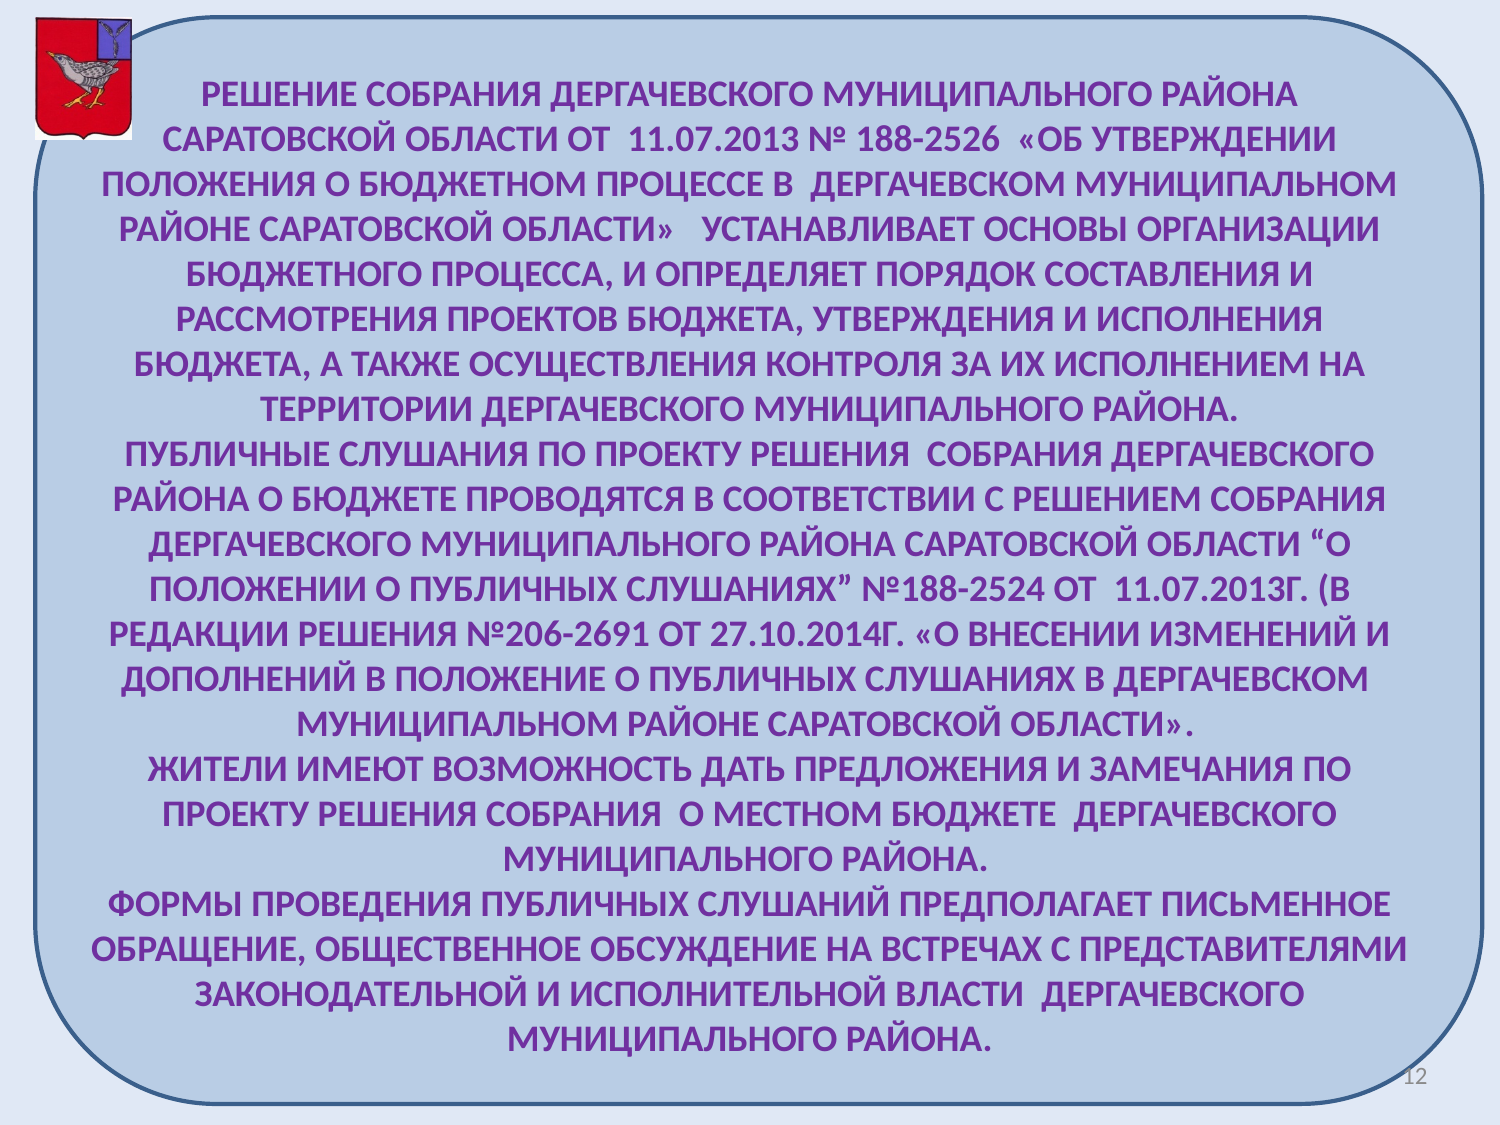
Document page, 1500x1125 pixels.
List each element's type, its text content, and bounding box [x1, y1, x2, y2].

text_box [136, 15, 1400, 44]
picture [34, 16, 132, 141]
text_box [33, 149, 74, 1039]
text_box [1426, 64, 1485, 1044]
slide_number 12 [1092, 1044, 1443, 1104]
text_box [127, 1083, 1329, 1107]
title Решение Собрания Дергачевского муниципального района Саратовской области от 11.07.2013 № 188-2526 «Об утверждении Положения о бюджетном процессе в Дергачевском муниципальном районе Саратовской области» устанавливает основы организации бюджетного процесса, и определяет порядок составления и рассмотрения проектов бюджета, утверждения и исполнения бюджета, а также осуществления контроля за их исполнением на территории Дергачевского муниципального района. Публичные слушания по проекту решения собрания Дергачевского района о бюджете проводятся в соответствии с Решением Собрания Дергачевского муниципального района Саратовской области “О положении о публичных слушаниях” №188-2524 от 11.07.2013г. (в редакции решения №206-2691 от 27.10.2014г. «О внесении изменений и дополнений в Положение о публичных слушаниях в Дергачевском муниципальном районе Саратовской области». Жители имеют возможность дать предложения и замечания по проекту решения Собрания О местном бюджете Дергачевского муниципального района. Формы проведения публичных слушаний предполагает письменное обращение, общественное обсуждение на встречах с представителями законодательной и исполнительной власти Дергачевского муниципального района. [74, 44, 1426, 1083]
